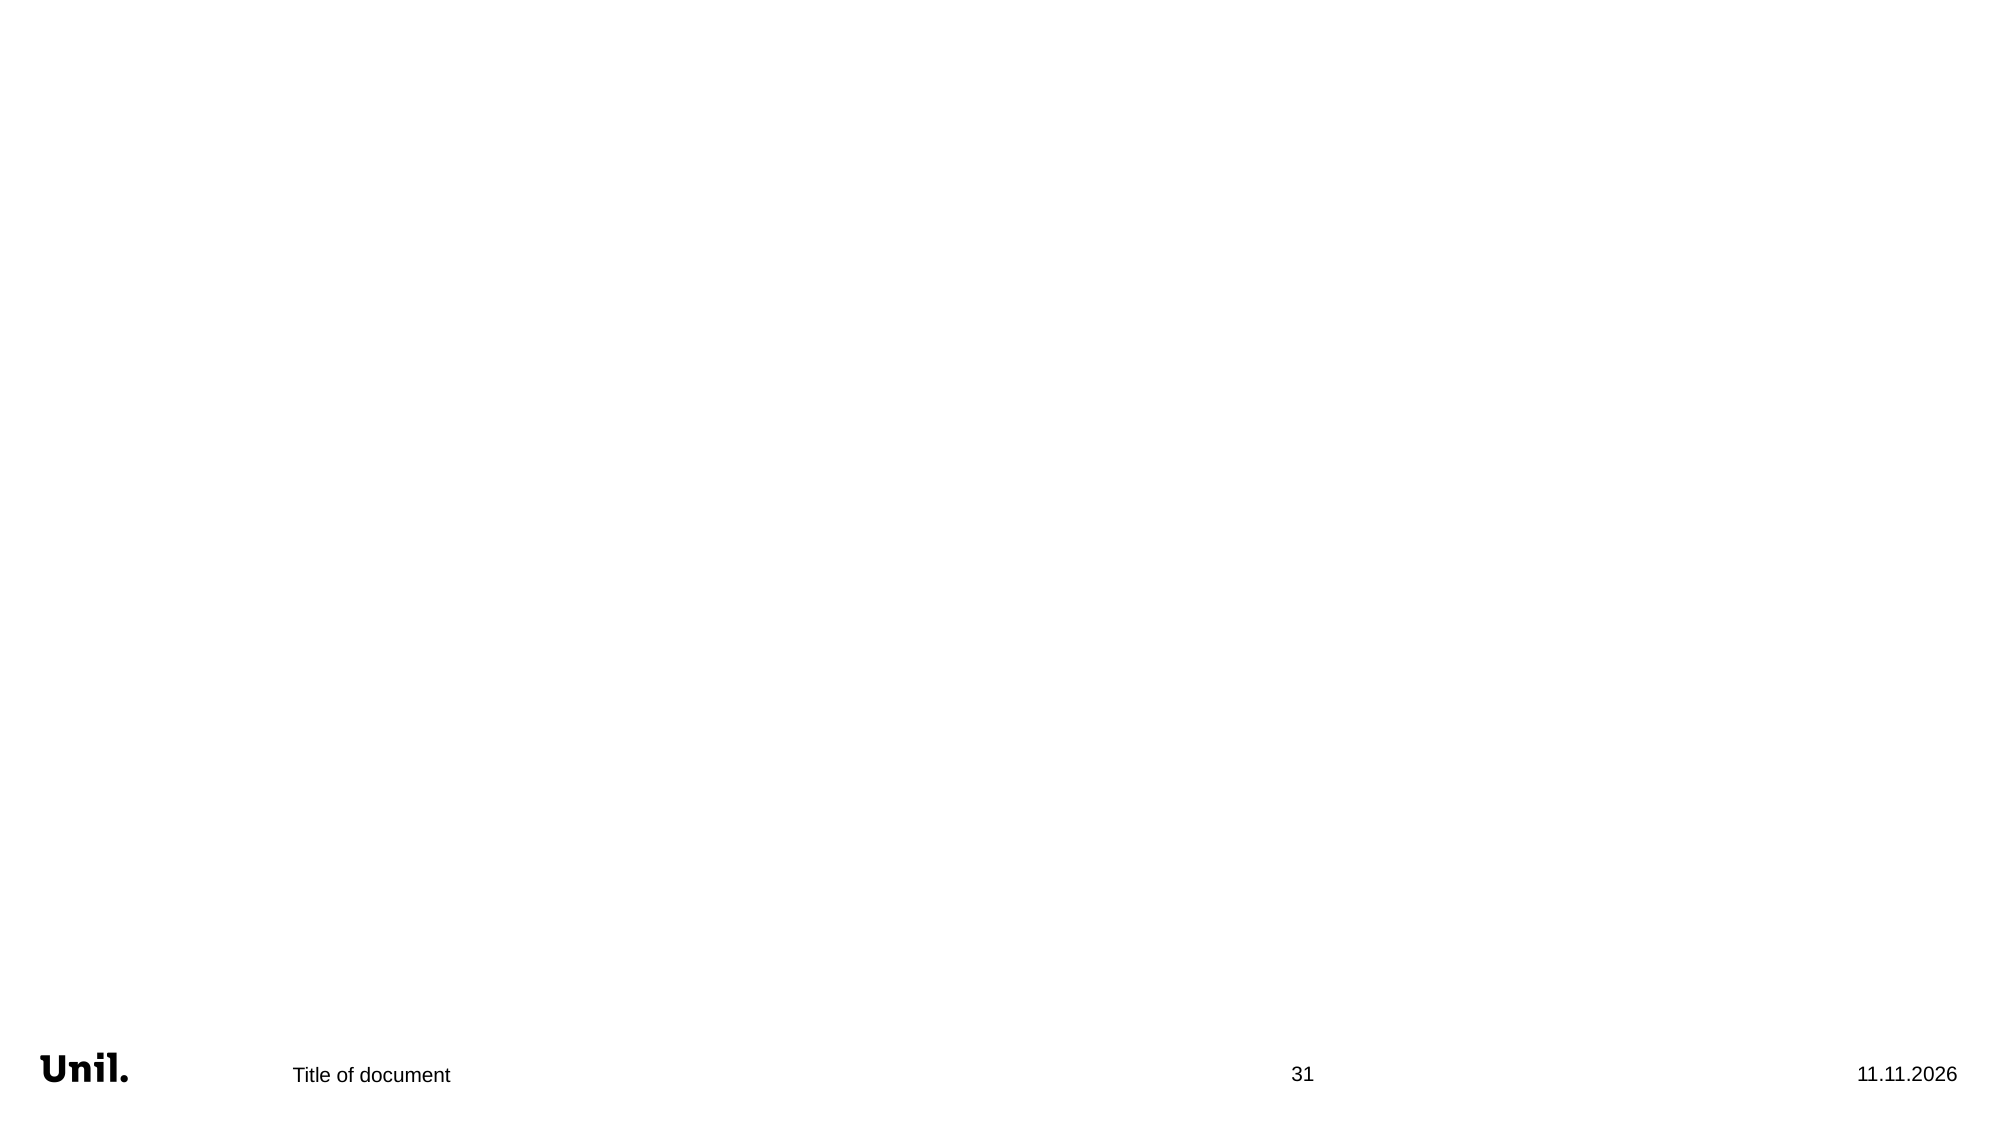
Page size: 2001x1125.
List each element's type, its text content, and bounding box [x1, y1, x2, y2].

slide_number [1789, 1026, 1958, 1086]
slide_number 31 [1250, 1037, 1355, 1086]
picture [27, 1042, 141, 1095]
footer Title of document [292, 1011, 1048, 1087]
